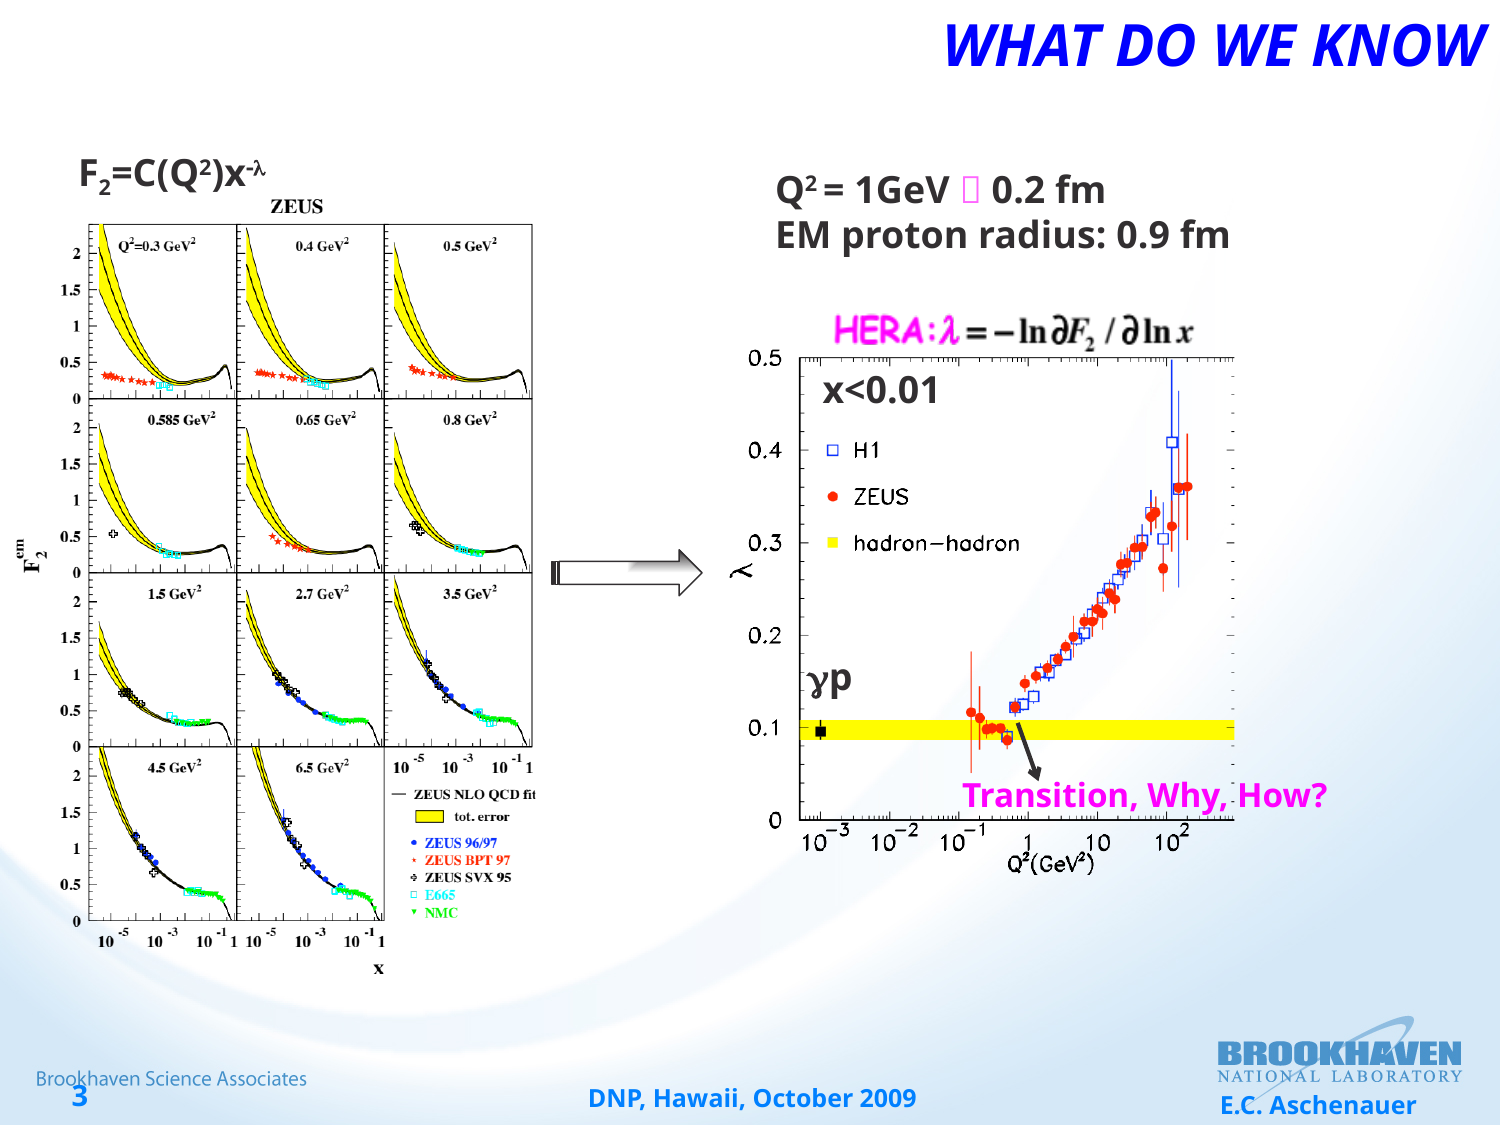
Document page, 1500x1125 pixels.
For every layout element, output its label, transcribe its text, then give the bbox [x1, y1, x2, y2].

slide_number E.C. Aschenauer [1204, 1063, 1481, 1125]
picture [0, 1, 1500, 1125]
text_box [559, 549, 703, 596]
text_box [552, 561, 558, 585]
title What do we know [124, 0, 1500, 101]
slide_number 3 [3, 1064, 104, 1125]
footer DNP, Hawaii, October 2009 [368, 1063, 1137, 1125]
text_box Q2 = 1GeV  0.2 fm EM proton radius: 0.9 fm [760, 158, 1247, 263]
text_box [728, 303, 1355, 876]
text_box F2=C(Q2)x-l [63, 141, 281, 196]
